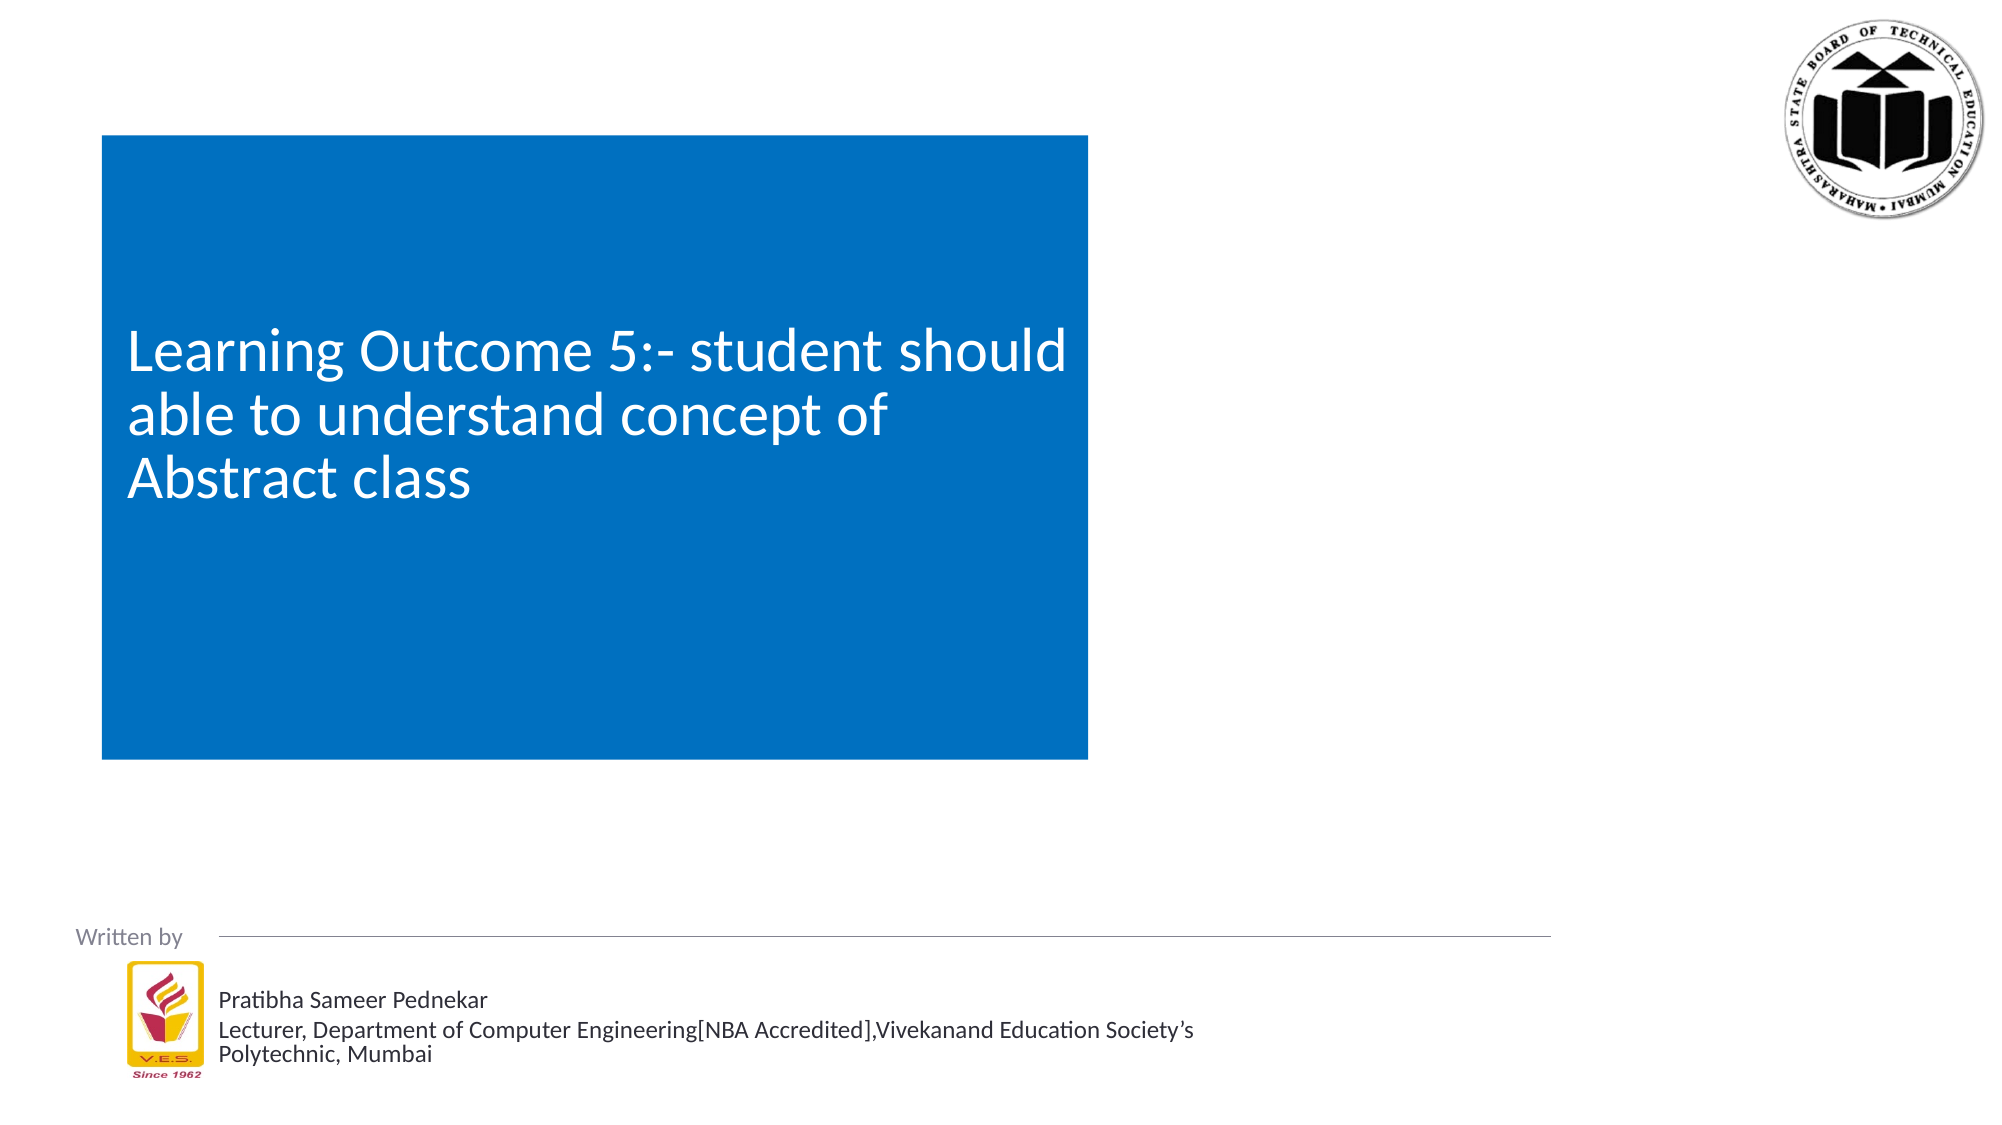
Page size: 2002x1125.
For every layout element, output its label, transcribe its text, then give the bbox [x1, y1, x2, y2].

picture [126, 961, 204, 1079]
title Learning Outcome 5:- student should able to understand concept of Abstract class [127, 320, 1087, 547]
list Lecturer, Department of Computer Engineering[NBA Accredited],Vivekanand Education Society’s Polytechnic, Mumbai [218, 1019, 1226, 1050]
list Pratibha Sameer Pednekar [218, 987, 726, 1017]
picture [1764, 0, 2001, 237]
